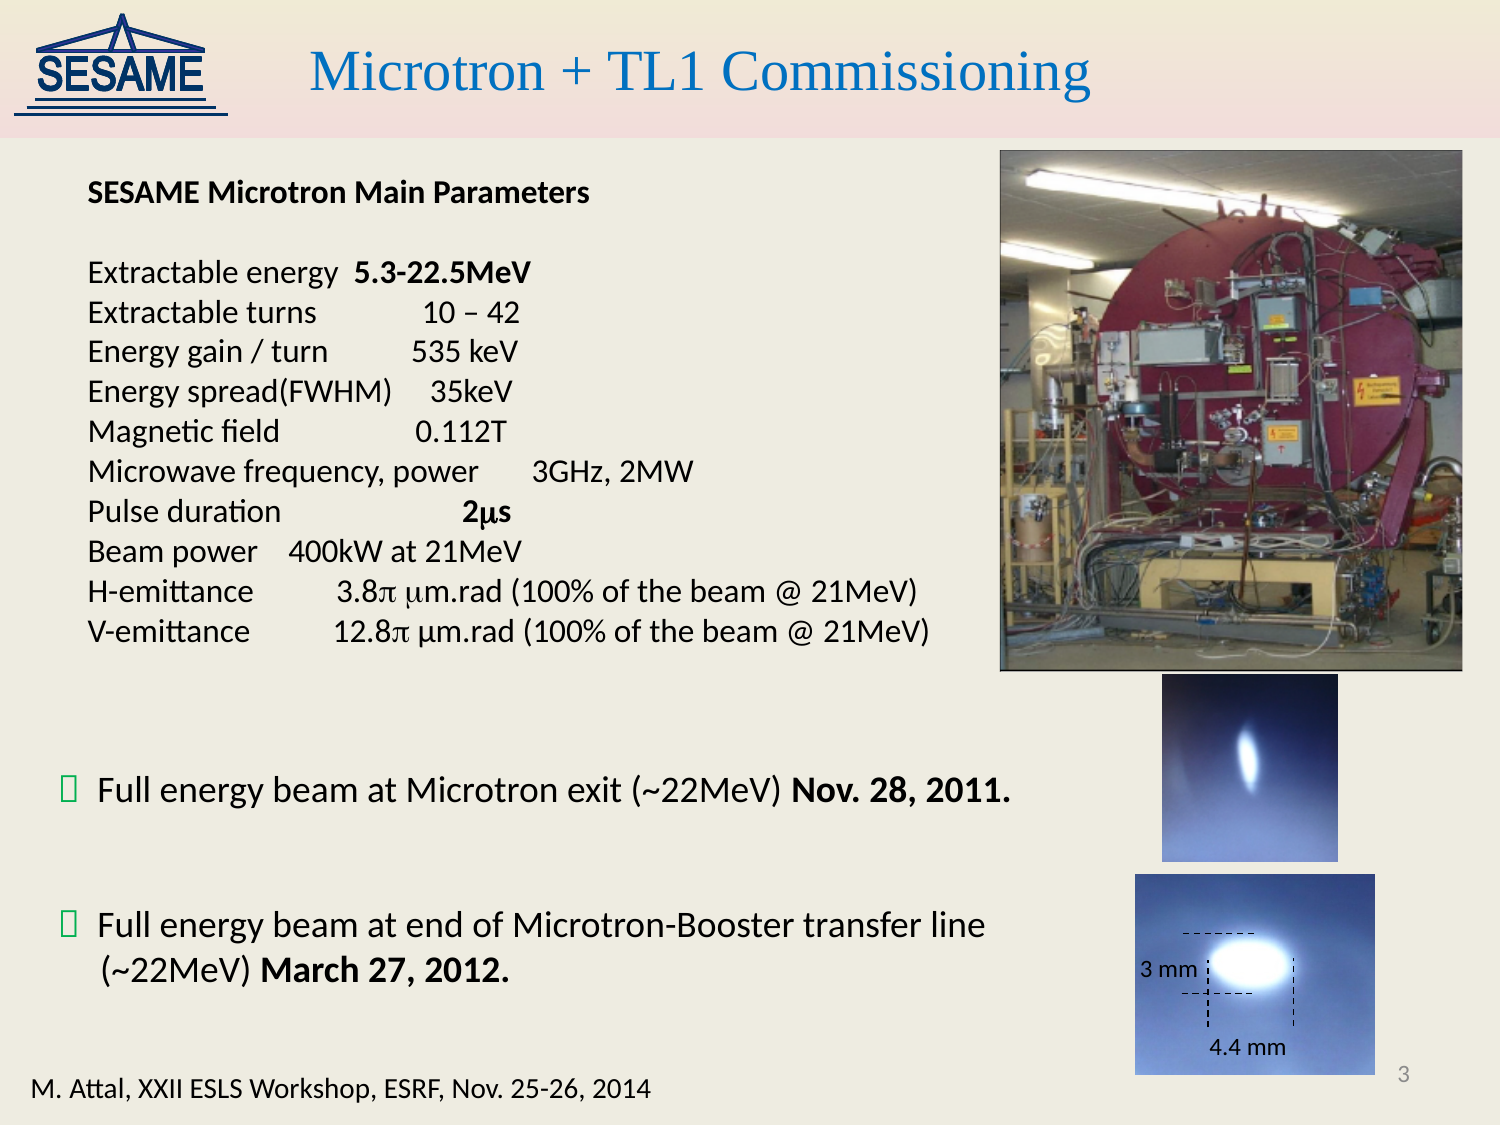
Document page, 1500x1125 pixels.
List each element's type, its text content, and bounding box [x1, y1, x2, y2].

text_box Microtron + TL1 Commissioning [294, 24, 1121, 110]
picture [1162, 674, 1338, 862]
picture [999, 149, 1463, 672]
text_box  Full energy beam at Microtron exit (~22MeV) Nov. 28, 2011.  Full energy beam at end of Microtron-Booster transfer line (~22MeV) March 27, 2012. [34, 757, 1027, 998]
slide_number 3 [1074, 1042, 1425, 1103]
text_box [0, 0, 1500, 139]
text_box SESAME Microtron Main Parameters Extractable energy 5.3-22.5MeV Extractable turns 10 – 42 Energy gain / turn 535 keV Energy spread(FWHM) 35keV Magnetic field 0.112T Microwave frequency, power 3GHz, 2MW Pulse duration 2s Beam power 400kW at 21MeV H-emittance 3.8 m.rad (100% of the beam @ 21MeV) V-emittance 12.8 µm.rad (100% of the beam @ 21MeV) [72, 162, 946, 657]
text_box M. Attal, XXII ESLS Workshop, ESRF, Nov. 25-26, 2014 [15, 1062, 667, 1113]
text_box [1124, 874, 1376, 1076]
picture [12, 12, 233, 119]
